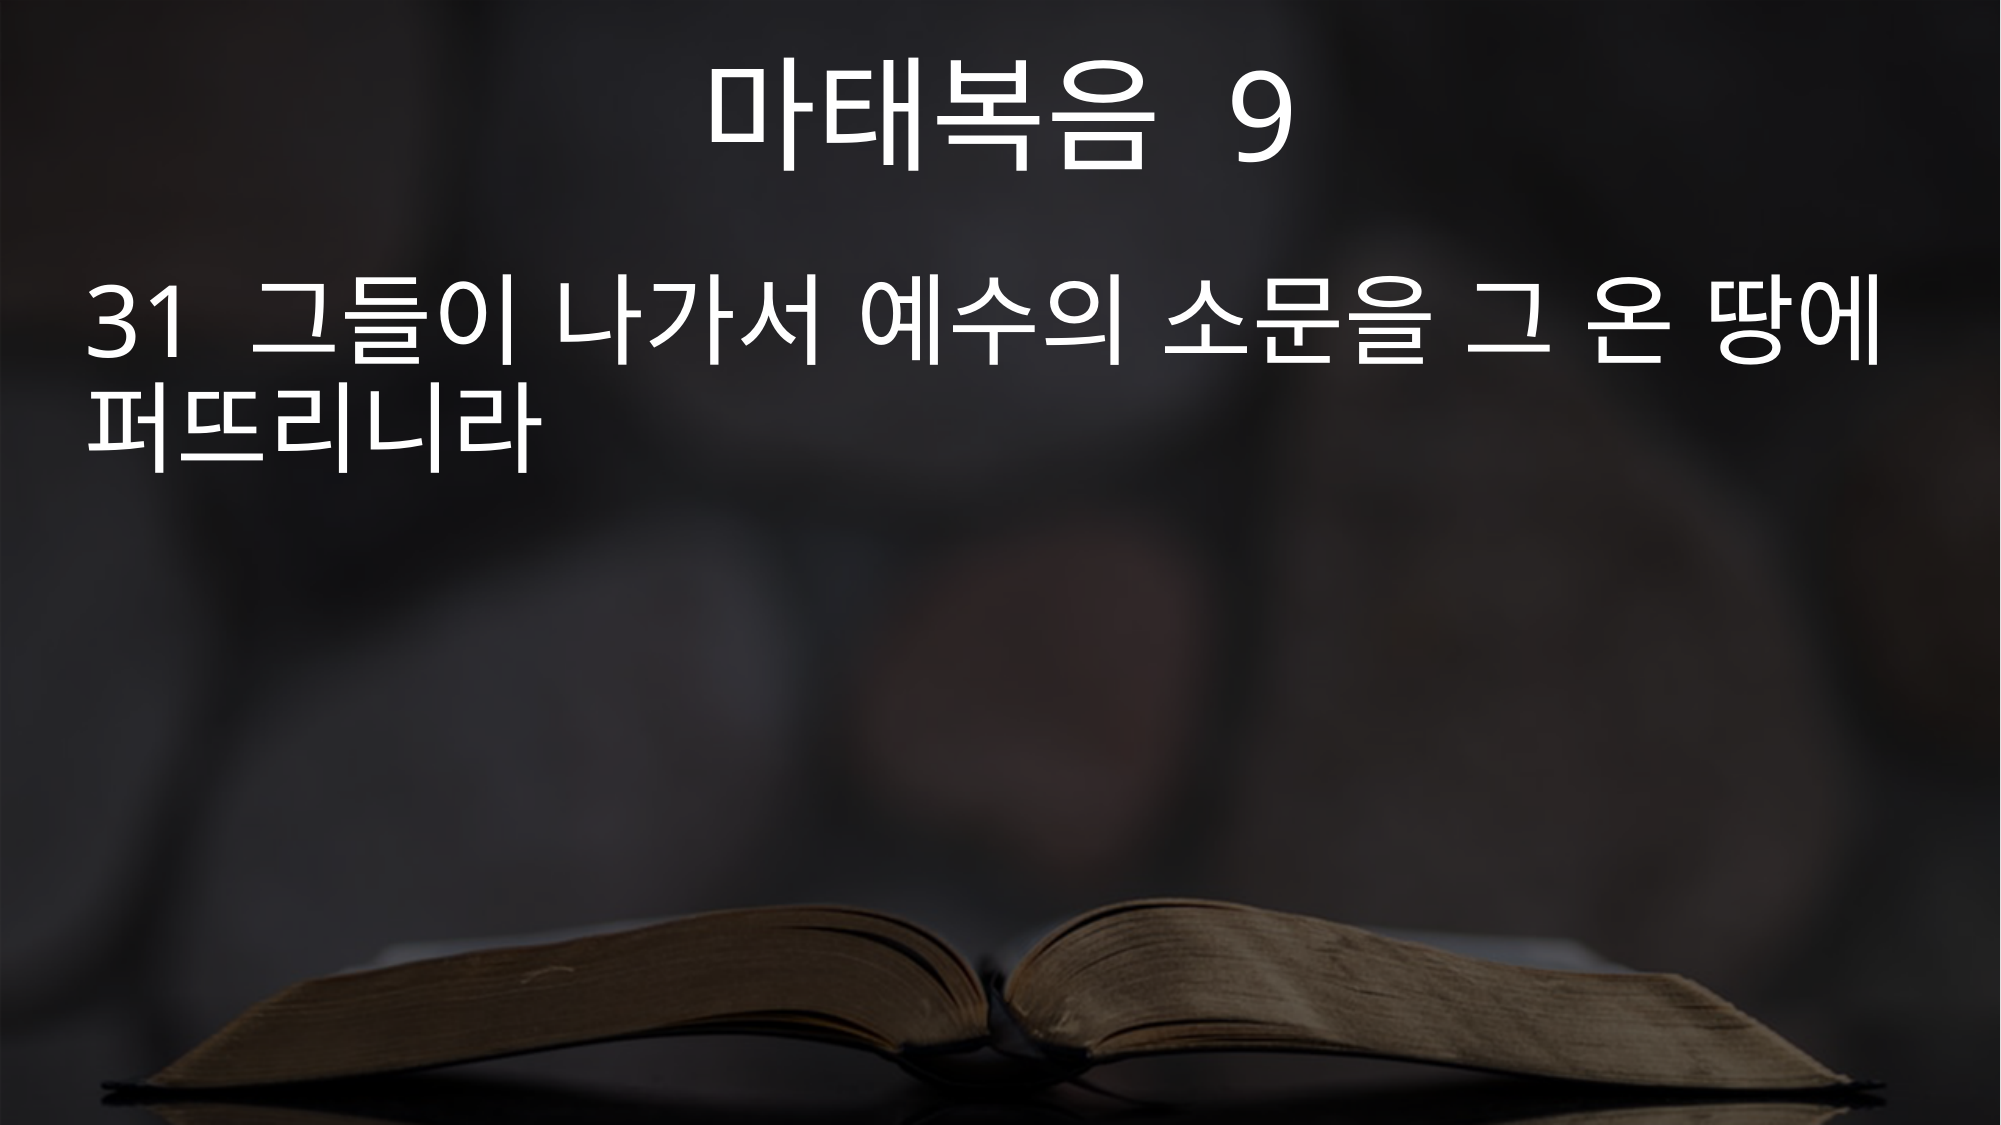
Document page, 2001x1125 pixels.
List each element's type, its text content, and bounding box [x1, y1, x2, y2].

footer 마태복음 9 [0, 32, 2000, 192]
list 31 그들이 나가서 예수의 소문을 그 온 땅에 퍼뜨리니라 [69, 263, 1953, 423]
picture [0, 0, 2001, 1125]
